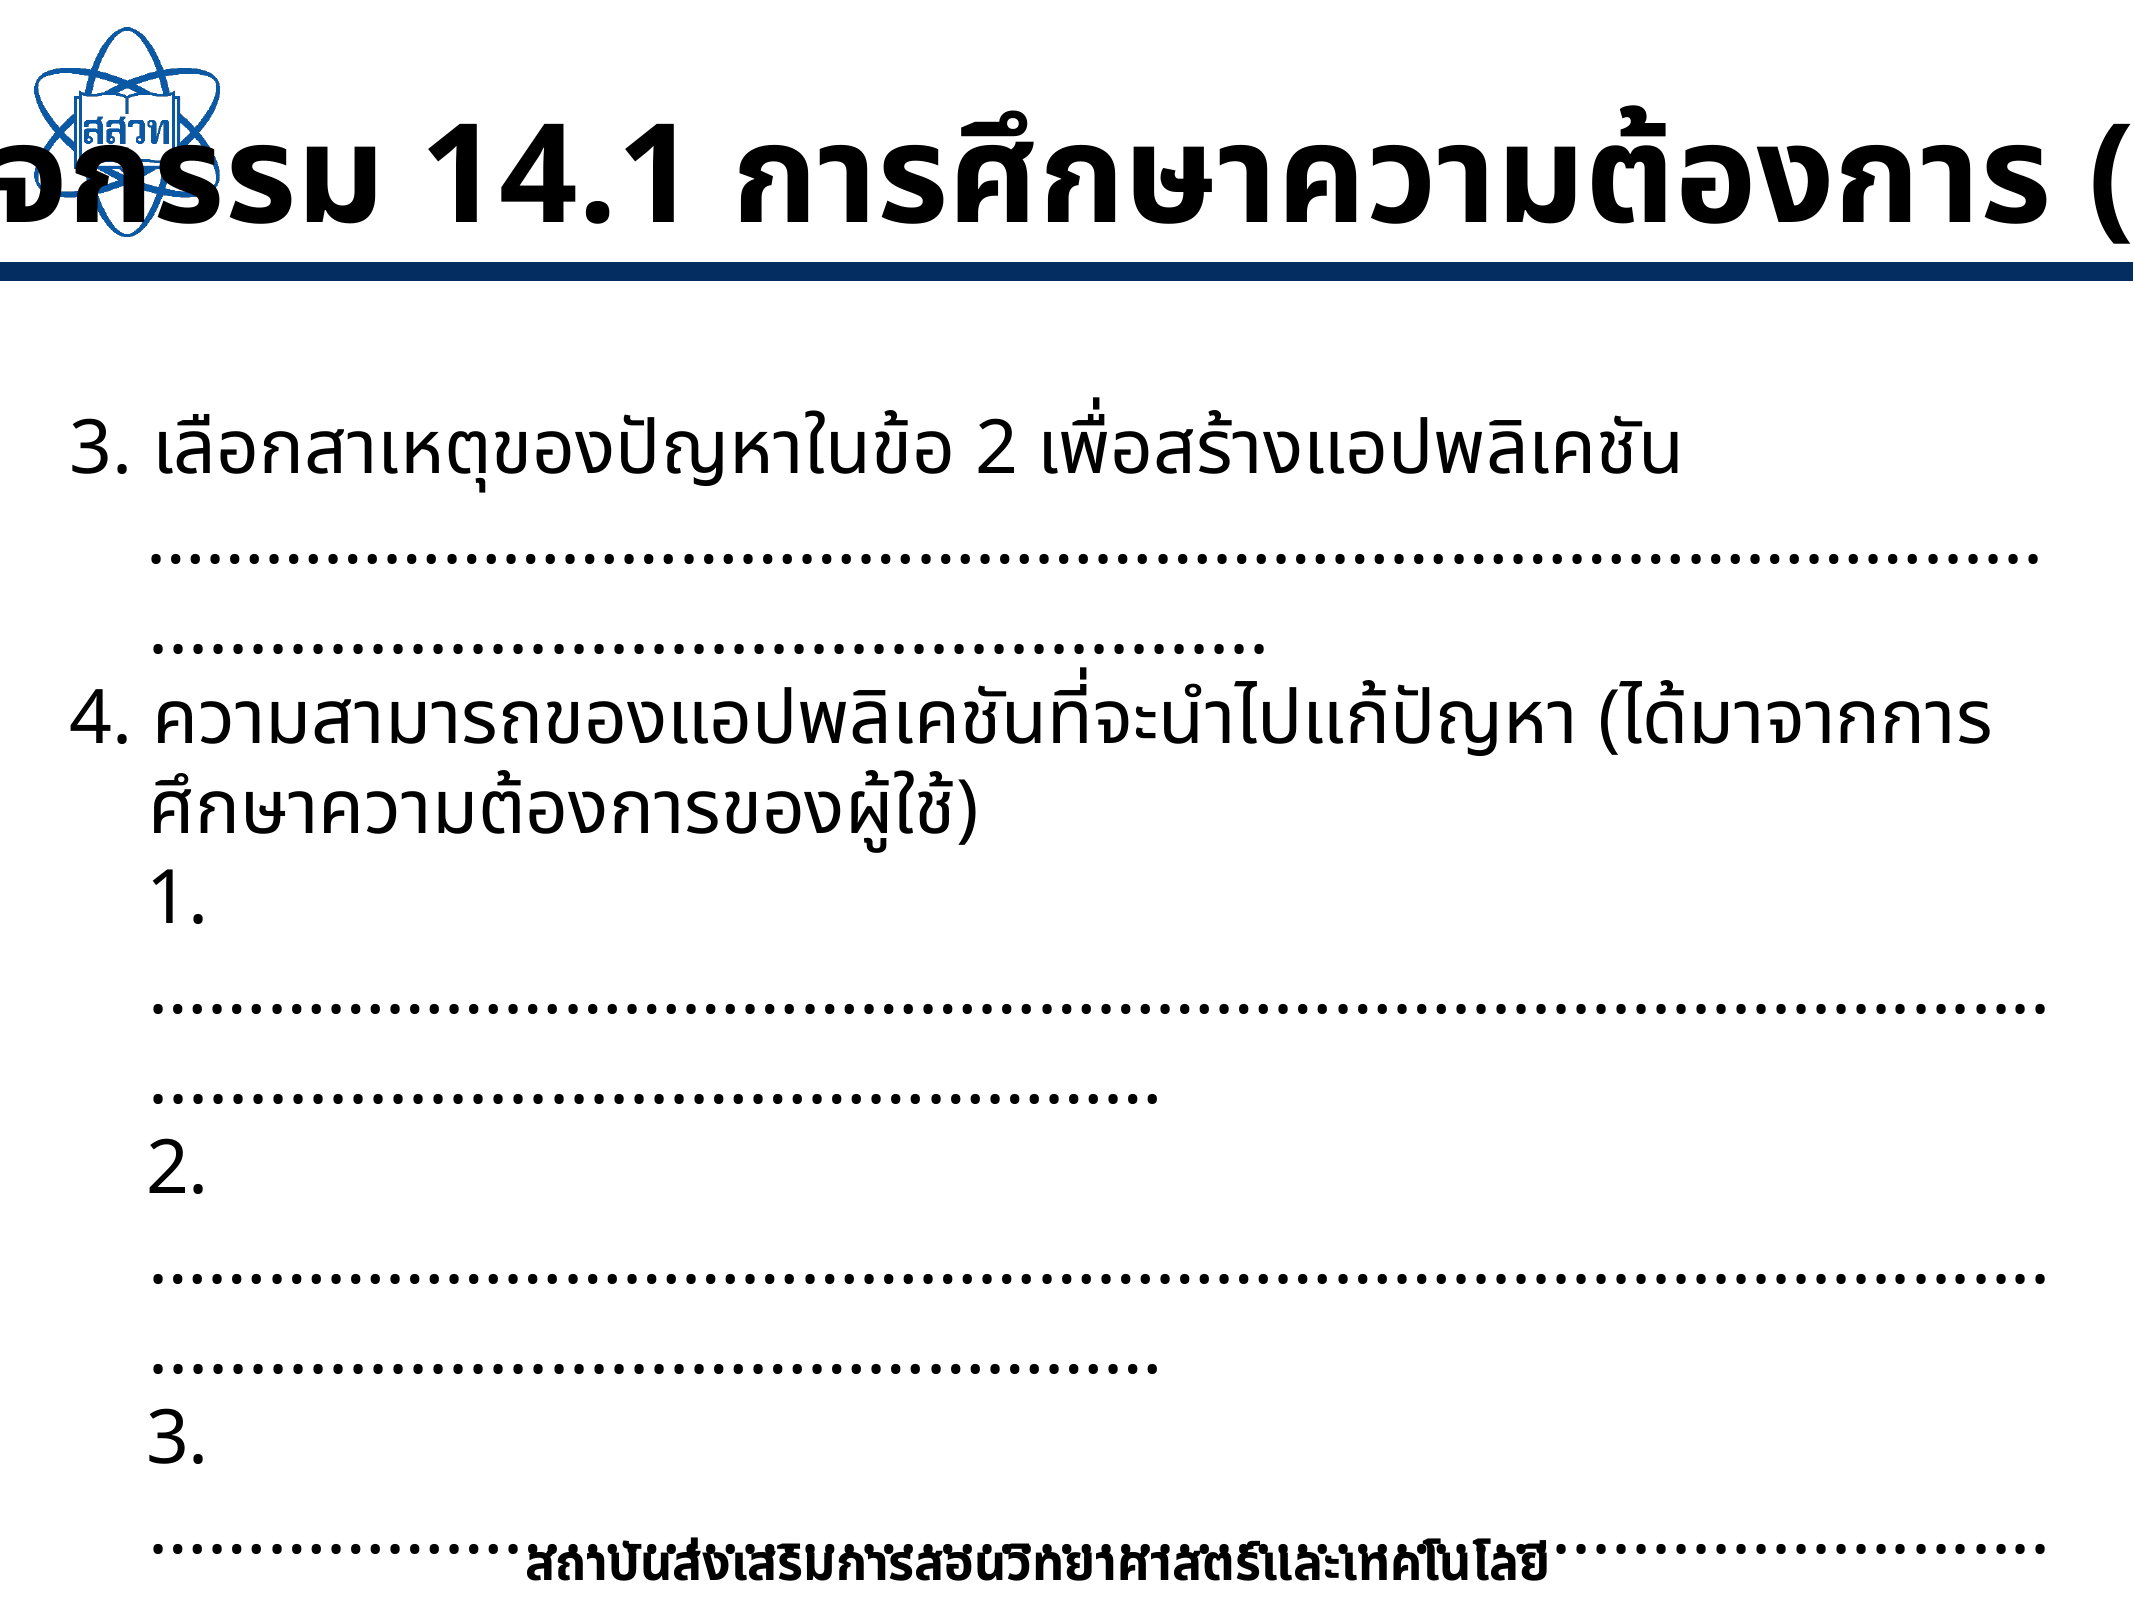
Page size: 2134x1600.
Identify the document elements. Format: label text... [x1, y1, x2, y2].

text_box กิจกรรม 14.1 การศึกษาความต้องการ (ต่อ) [0, 77, 2134, 259]
picture [33, 27, 220, 237]
text_box 3. เลือกสาเหตุของปัญหาในข้อ 2 เพื่อสร้างแอปพลิเคชัน ……………………………………………………………………………….............................................................. 4. ความสามารถของแอปพลิเคชันที่จะนำไปแก้ปัญหา (ได้มาจากการศึกษาความต้องการของผู้ใช้) 1. ………………………………………………………….........................................................…………………… 2. ………………………………………………………….........................................................…………………… 3. ………………………………………………………….........................................................…………………… 4. ………………………………………………………….........................................................…………………… 5. ………………………………………………………….........................................................…………………… [55, 391, 2076, 1600]
